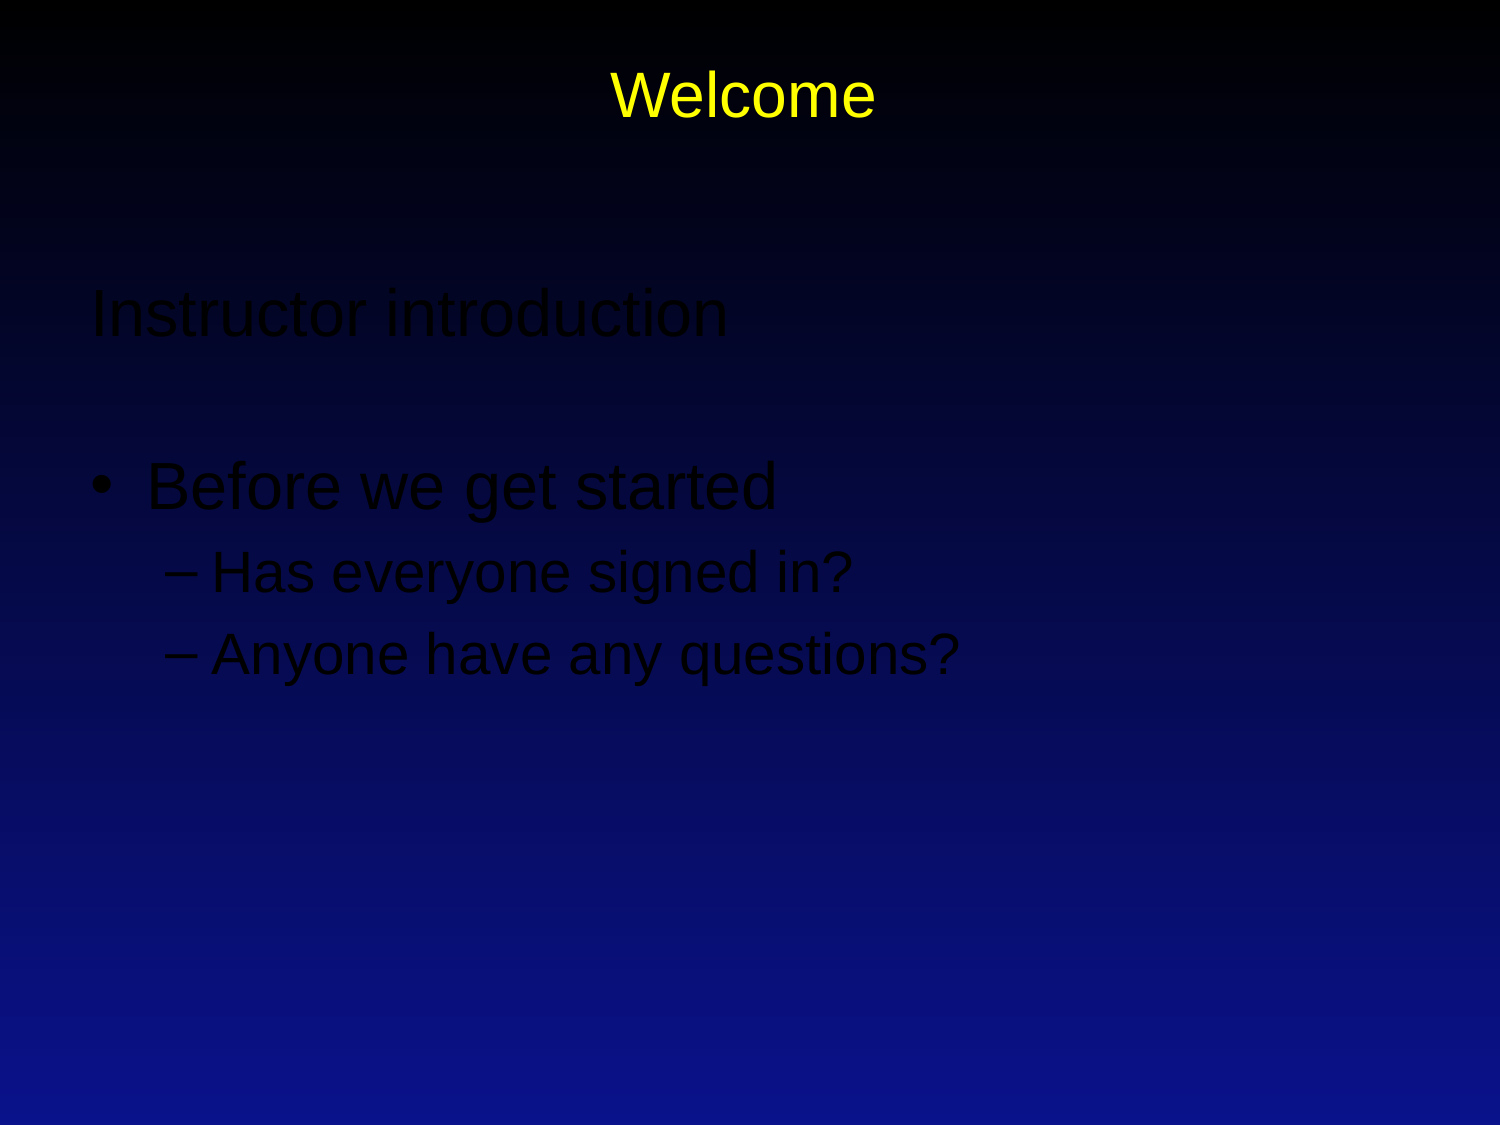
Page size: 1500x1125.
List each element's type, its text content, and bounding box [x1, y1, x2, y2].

list Instructor introduction Before we get started Has everyone signed in? Anyone have any questions? [75, 262, 1425, 1005]
title Welcome [125, 45, 1363, 138]
